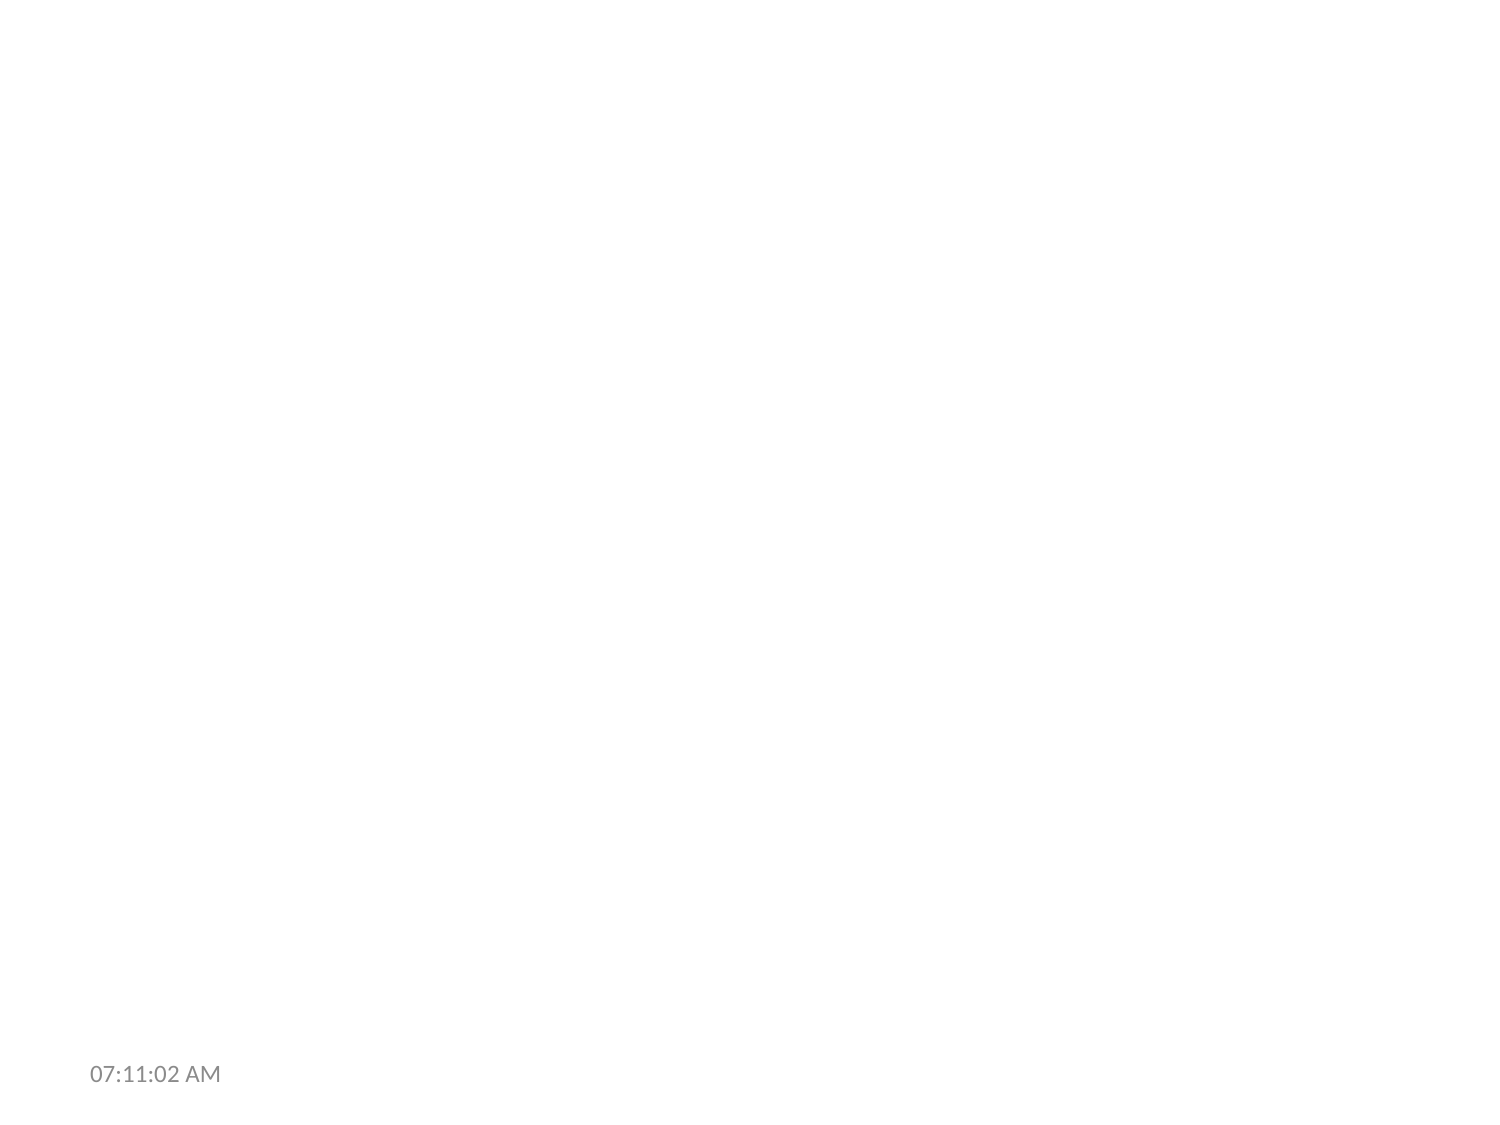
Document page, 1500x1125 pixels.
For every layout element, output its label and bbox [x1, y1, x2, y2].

slide_number [75, 1042, 425, 1103]
